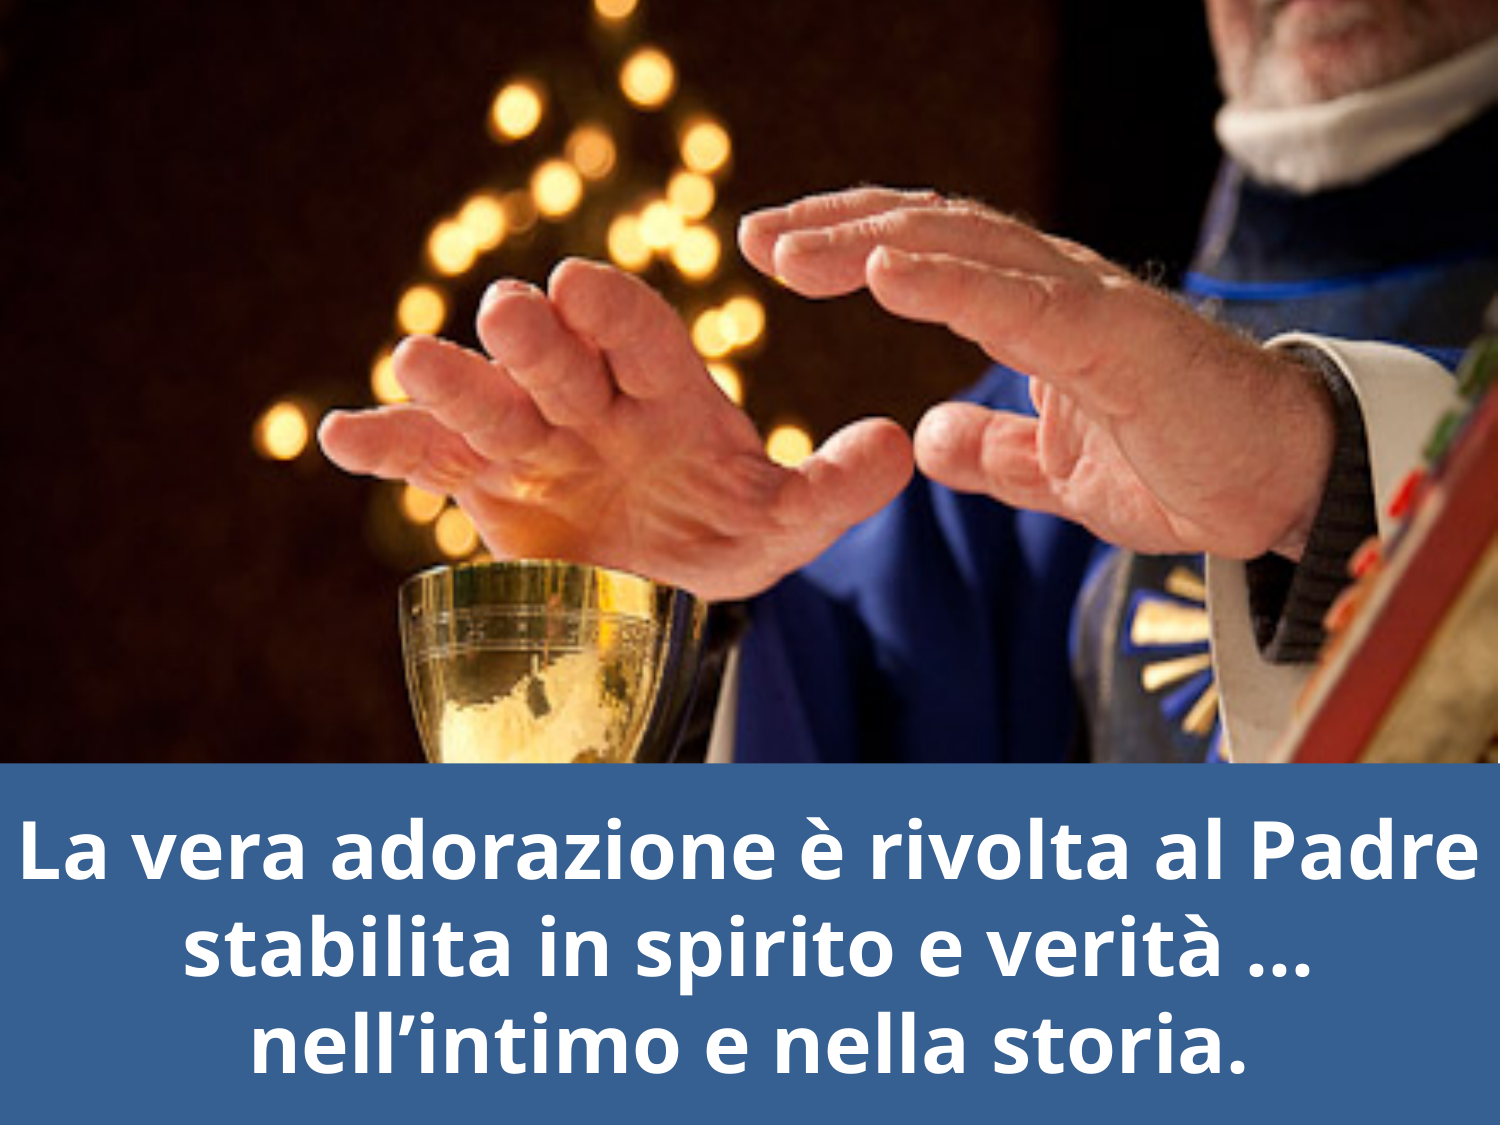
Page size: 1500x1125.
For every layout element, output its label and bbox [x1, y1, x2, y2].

list [0, 0, 1498, 1125]
